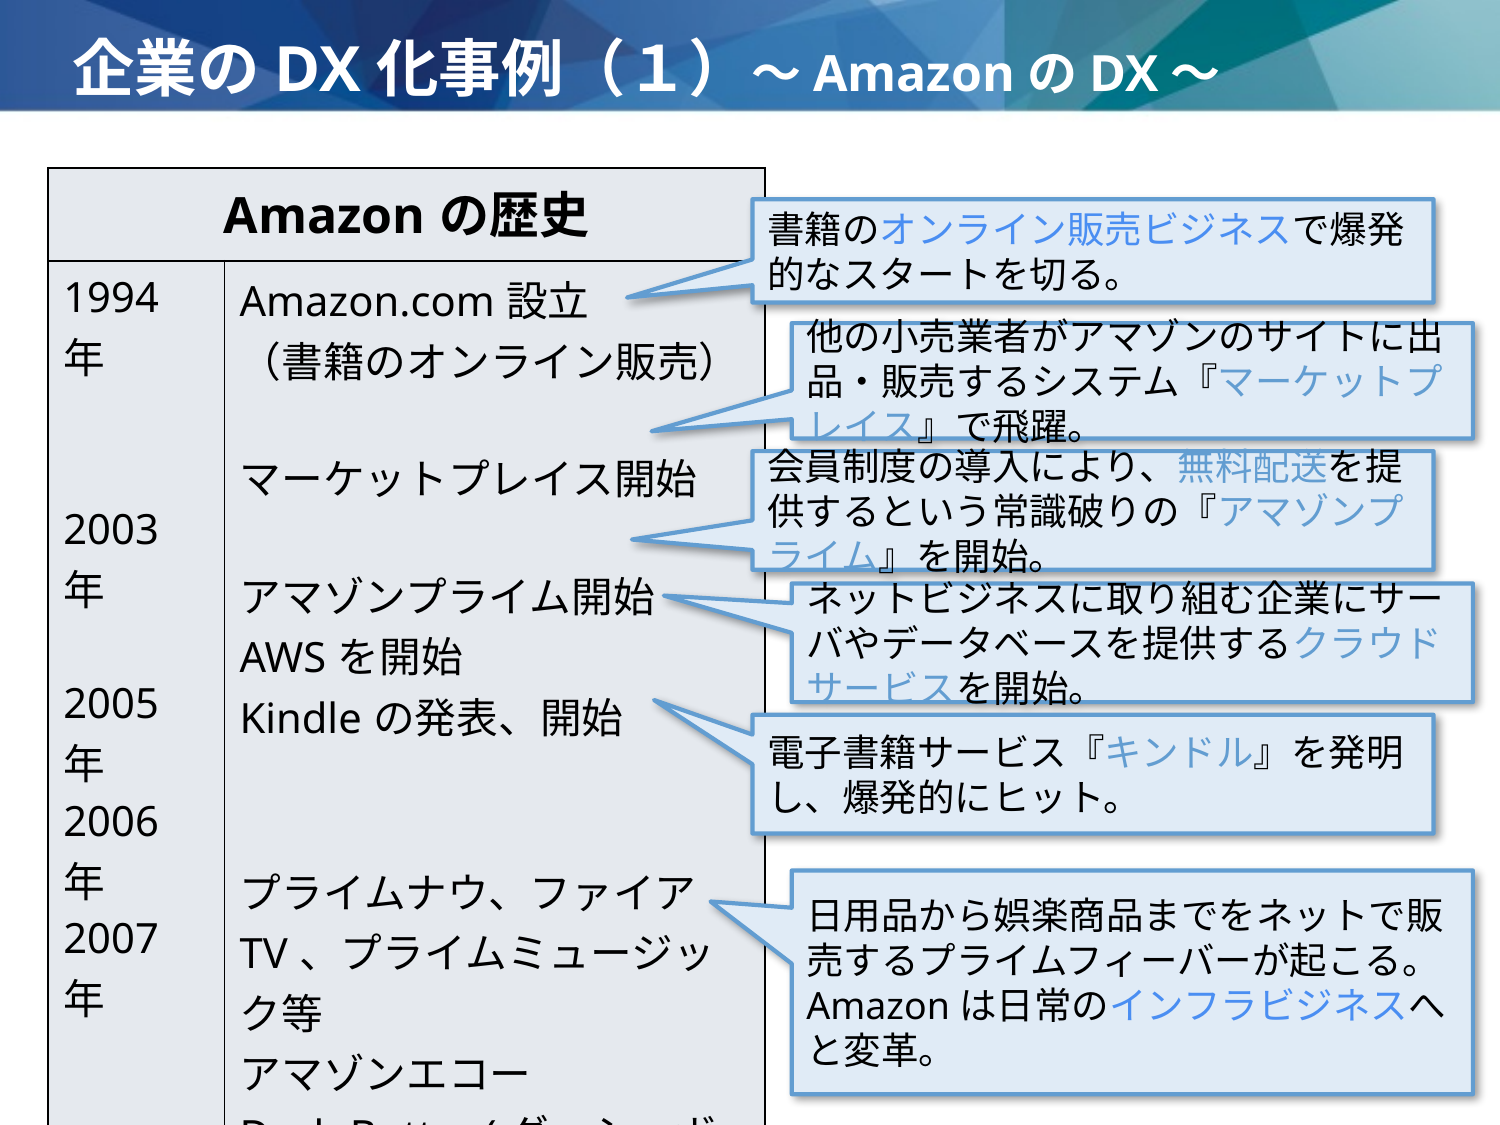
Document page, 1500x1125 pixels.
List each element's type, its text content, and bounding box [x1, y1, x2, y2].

text_box 会員制度の導入により、無料配送を提供するという常識破りの『アマゾンプライム』を開始。 [629, 449, 1436, 572]
text_box 他の小売業者がアマゾンのサイトに出品・販売するシステム『マーケットプレイス』で飛躍。 [649, 321, 1475, 441]
text_box 電子書籍サービス『キンドル』を発明し、爆発的にヒット。 [652, 698, 1436, 836]
picture [0, 0, 1500, 1125]
text_box ネットビジネスに取り組む企業にサーバやデータベースを提供するクラウドサービスを開始。 [661, 581, 1475, 705]
table_header Amazonの歴史 [49, 169, 764, 260]
title 企業のDX化事例（１）～AmazonのDX～ [57, 21, 1441, 89]
text_box 書籍のオンライン販売ビジネスで爆発的なスタートを切る。 [624, 197, 1436, 305]
text_box 日用品から娯楽商品までをネットで販売するプライムフィーバーが起こる。 Amazonは日常のインフラビジネスへと変革。 [708, 868, 1475, 1097]
table_cell Amazon.com設立 （書籍のオンライン販売） マーケットプレイス開始 アマゾンプライム開始 AWSを開始 Kindleの発表、開始 プライムナウ、ファイアTV、プライムミュージック等 アマゾンエコー Dash Button(ダッシュボタン) Amazon Go [225, 262, 764, 1125]
table_cell 1994年 2003年 2005年 2006年 2007年 2014年 〜 2018年 ： [49, 262, 224, 1125]
